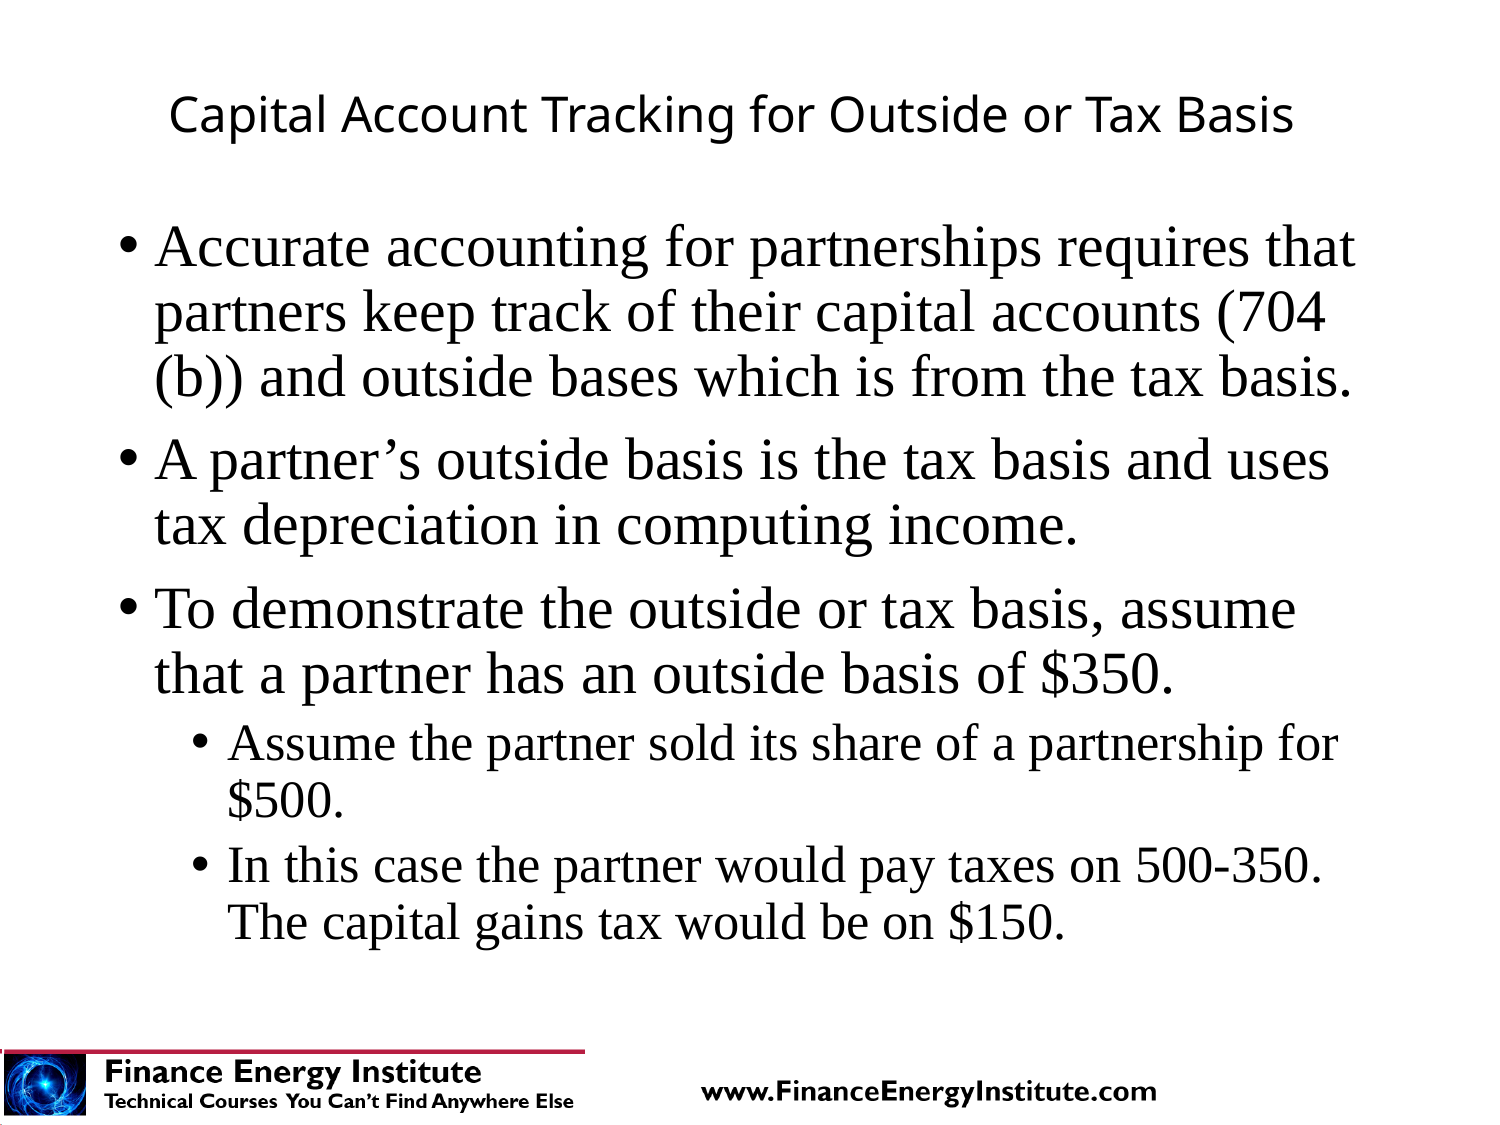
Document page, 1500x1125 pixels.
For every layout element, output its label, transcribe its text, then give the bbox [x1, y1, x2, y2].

picture [696, 1074, 1166, 1112]
list Accurate accounting for partnerships requires that partners keep track of their capital accounts (704 (b)) and outside bases which is from the tax basis. A partner’s outside basis is the tax basis and uses tax depreciation in computing income. To demonstrate the outside or tax basis, assume that a partner has an outside basis of $350. Assume the partner sold its share of a partnership for $500. In this case the partner would pay taxes on 500-350. The capital gains tax would be on $150. [103, 207, 1400, 1014]
title Capital Account Tracking for Outside or Tax Basis [103, 59, 1361, 174]
picture [0, 1042, 585, 1125]
